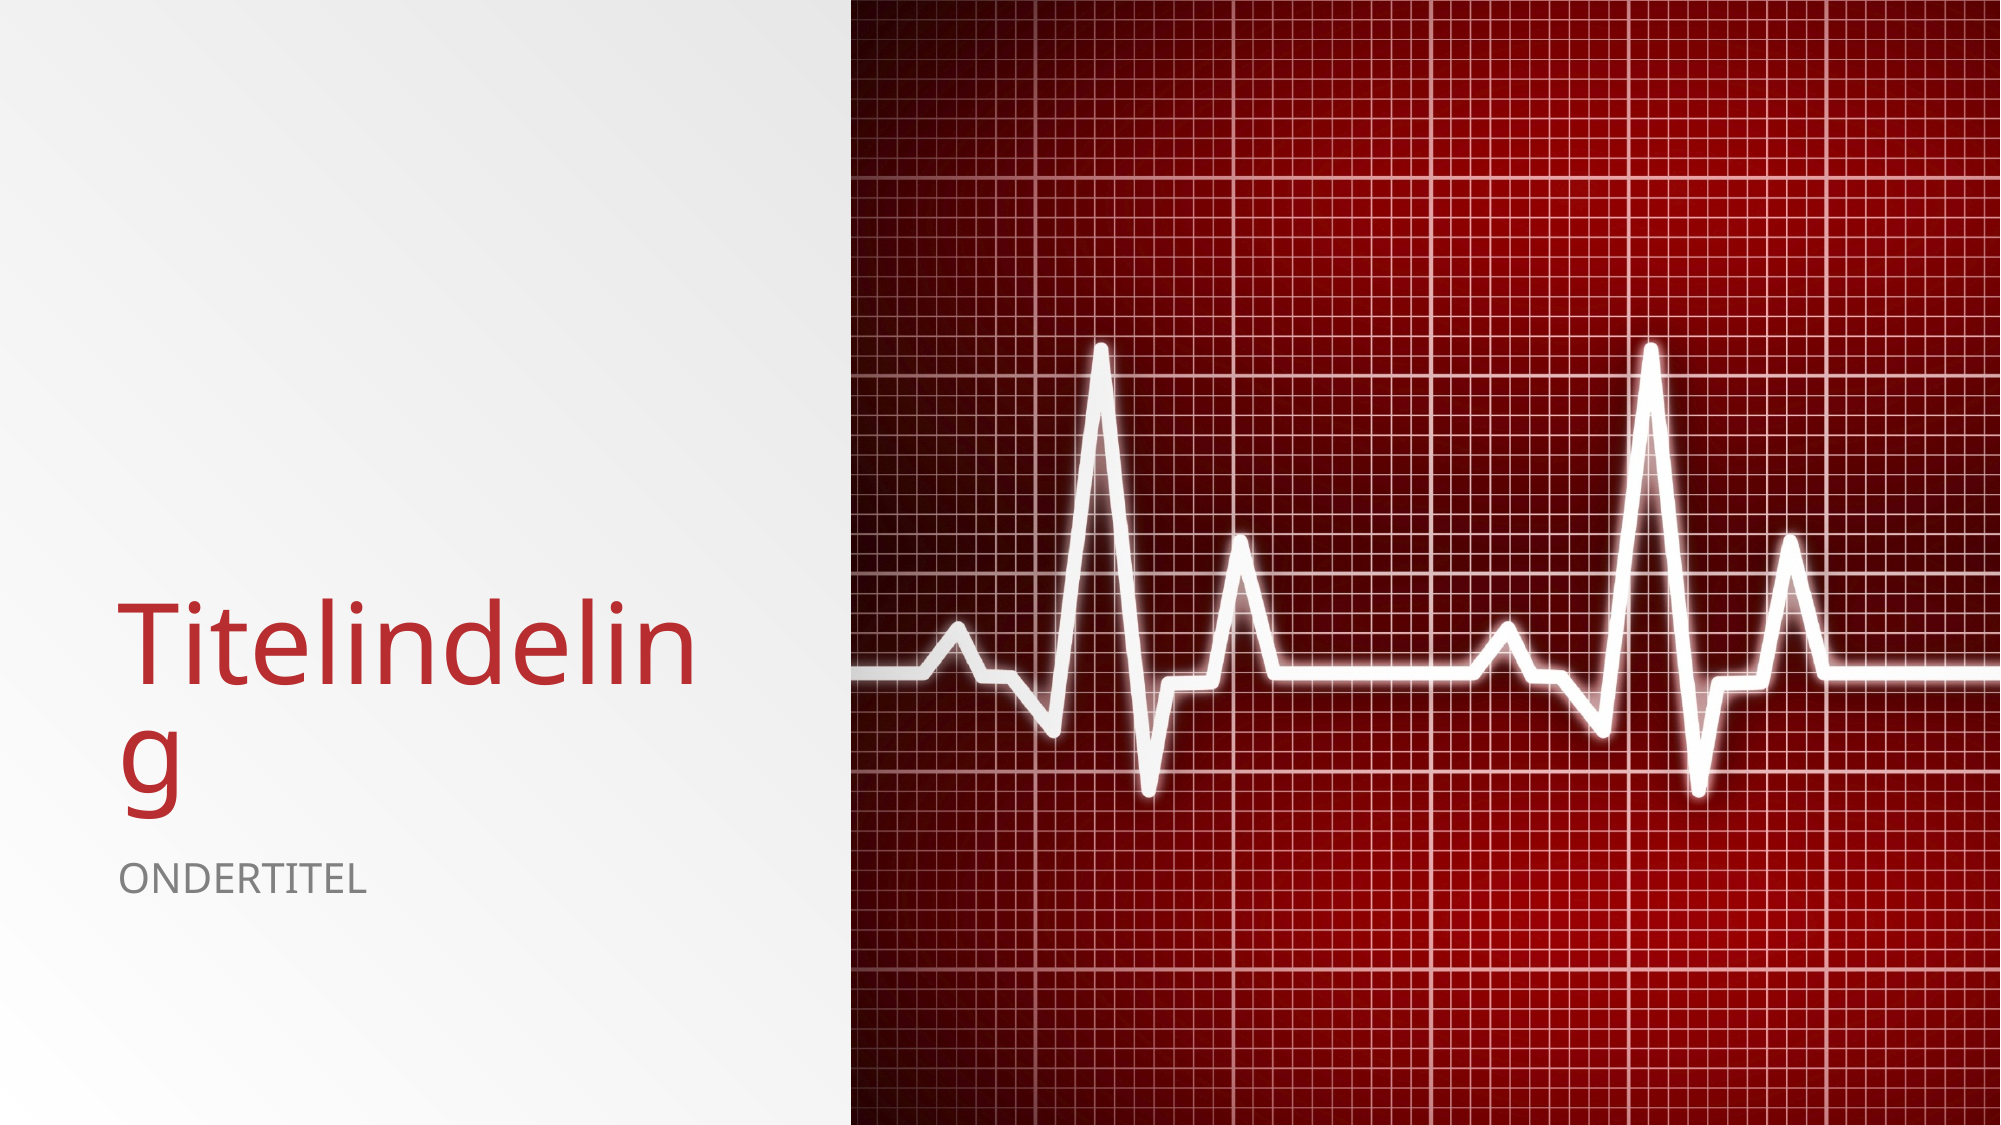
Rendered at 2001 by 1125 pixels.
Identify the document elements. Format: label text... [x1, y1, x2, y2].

subtitle Ondertitel [102, 849, 775, 963]
title Titelindeling [102, 299, 775, 822]
picture [851, 0, 2000, 1125]
